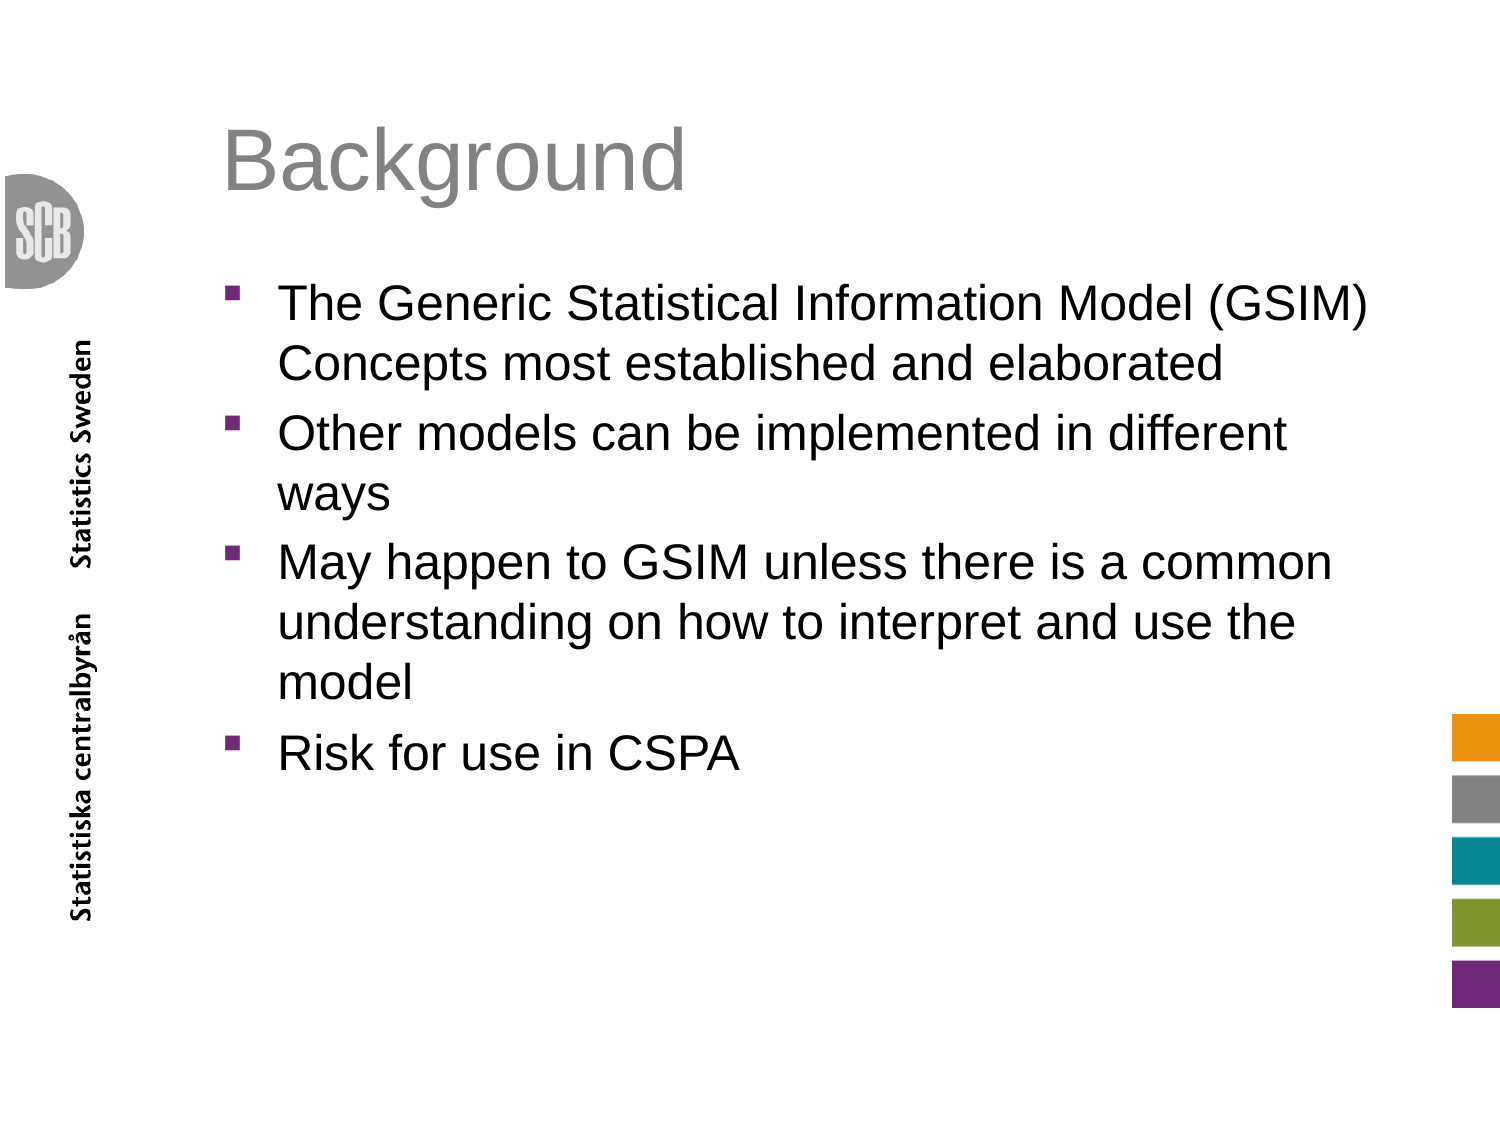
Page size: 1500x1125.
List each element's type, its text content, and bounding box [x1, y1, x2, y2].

picture [5, 174, 97, 921]
list The Generic Statistical Information Model (GSIM) Concepts most established and elaborated Other models can be implemented in different ways May happen to GSIM unless there is a common understanding on how to interpret and use the model Risk for use in CSPA [206, 262, 1425, 1005]
picture [1452, 714, 1500, 1008]
title Background [206, 62, 1425, 250]
